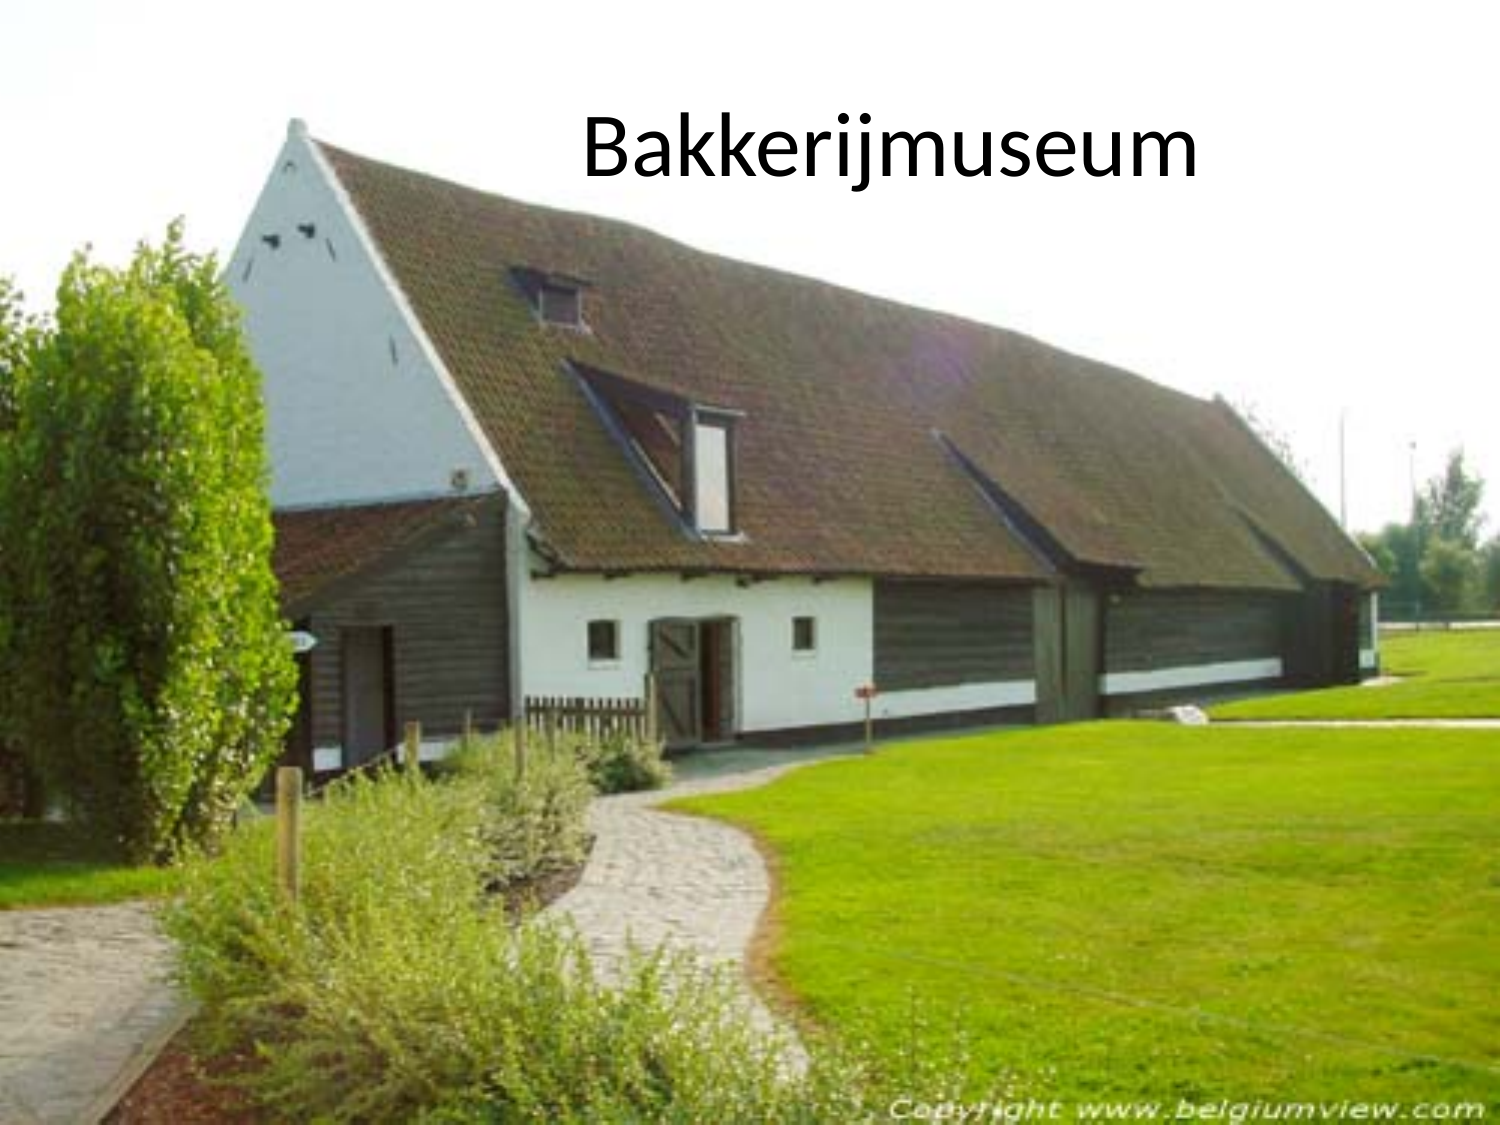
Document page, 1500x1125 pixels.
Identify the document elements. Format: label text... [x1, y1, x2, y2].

title Bakkerijmuseum [253, 19, 1500, 261]
picture [0, 0, 1500, 1125]
